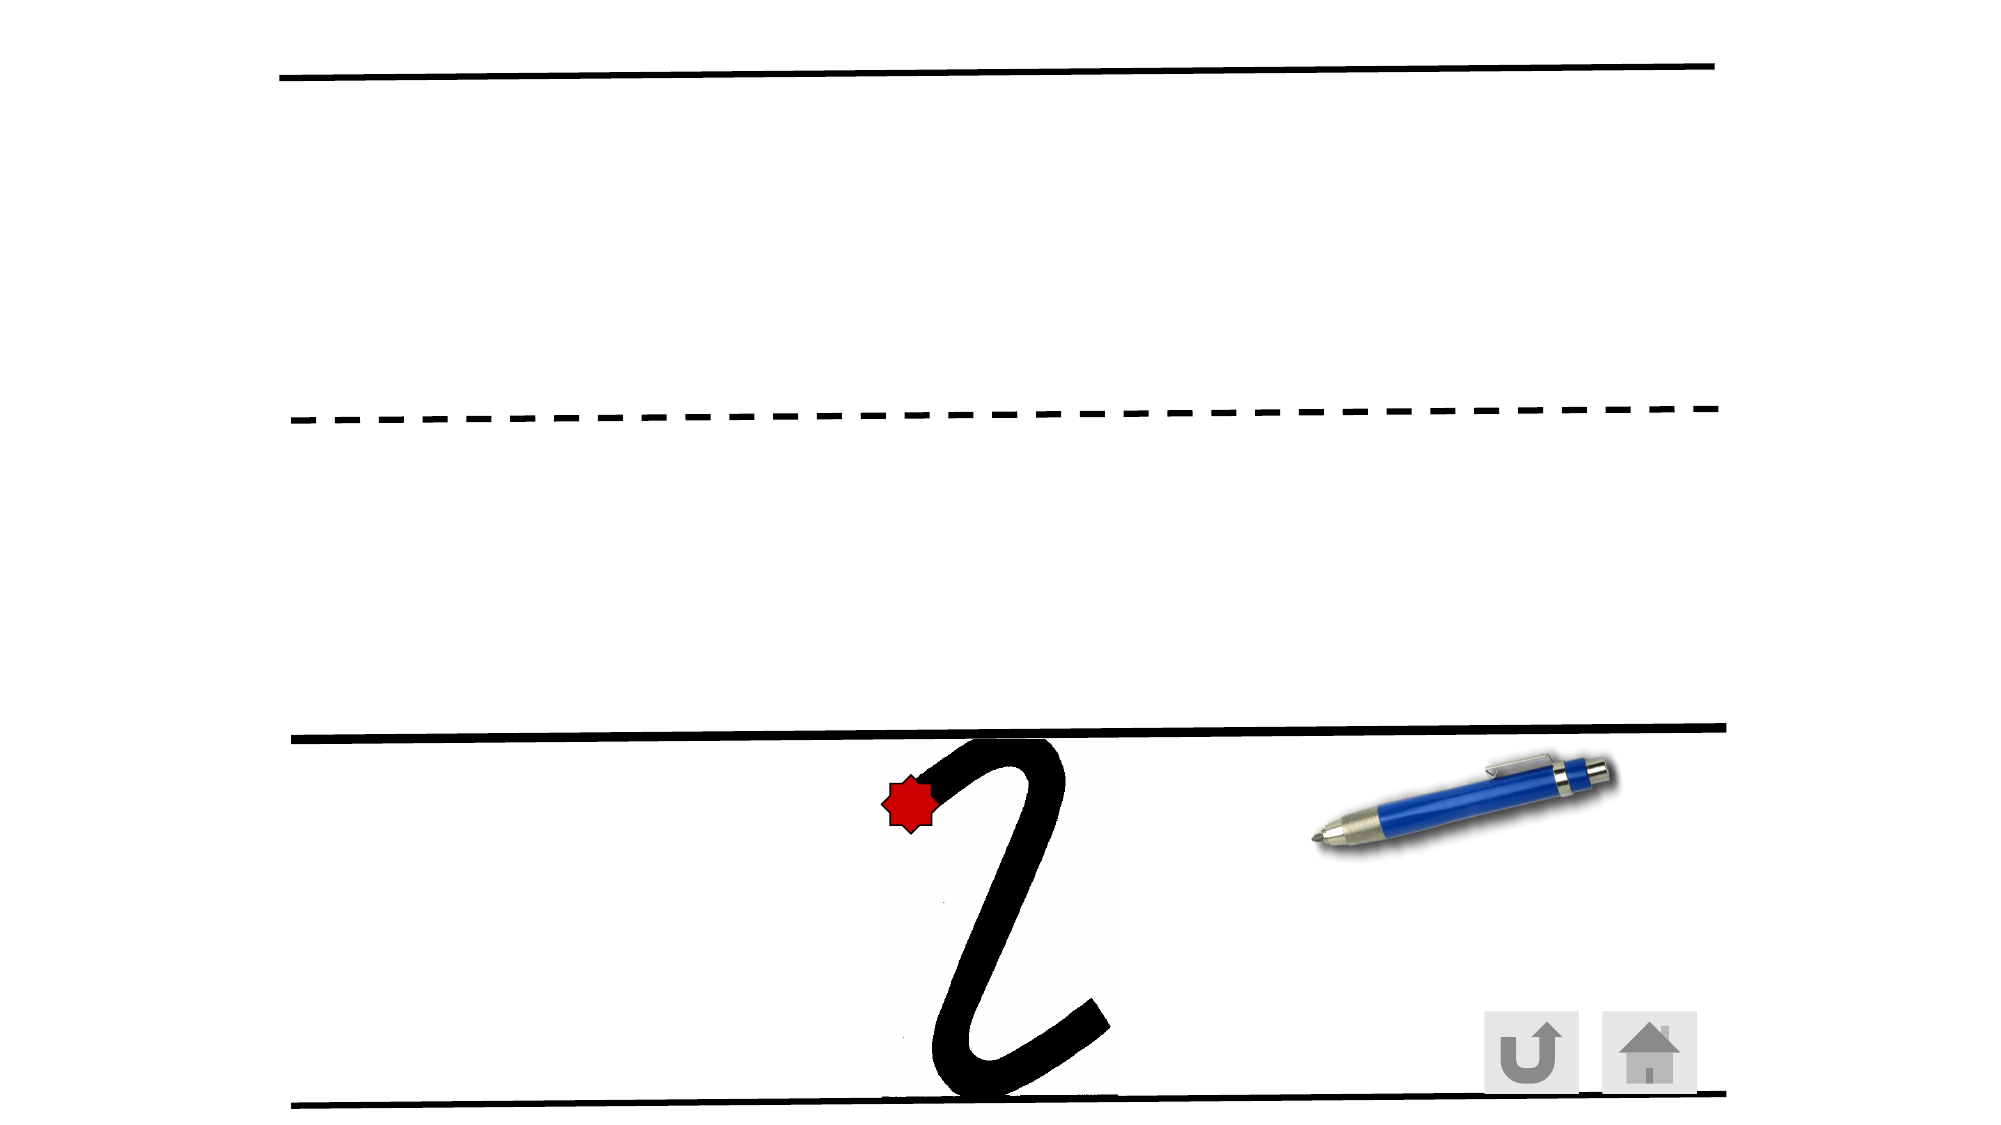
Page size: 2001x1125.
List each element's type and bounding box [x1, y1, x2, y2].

text_box [1484, 1011, 1579, 1094]
text_box [1602, 1011, 1697, 1094]
picture [881, 739, 1119, 1125]
picture [1302, 723, 1631, 888]
